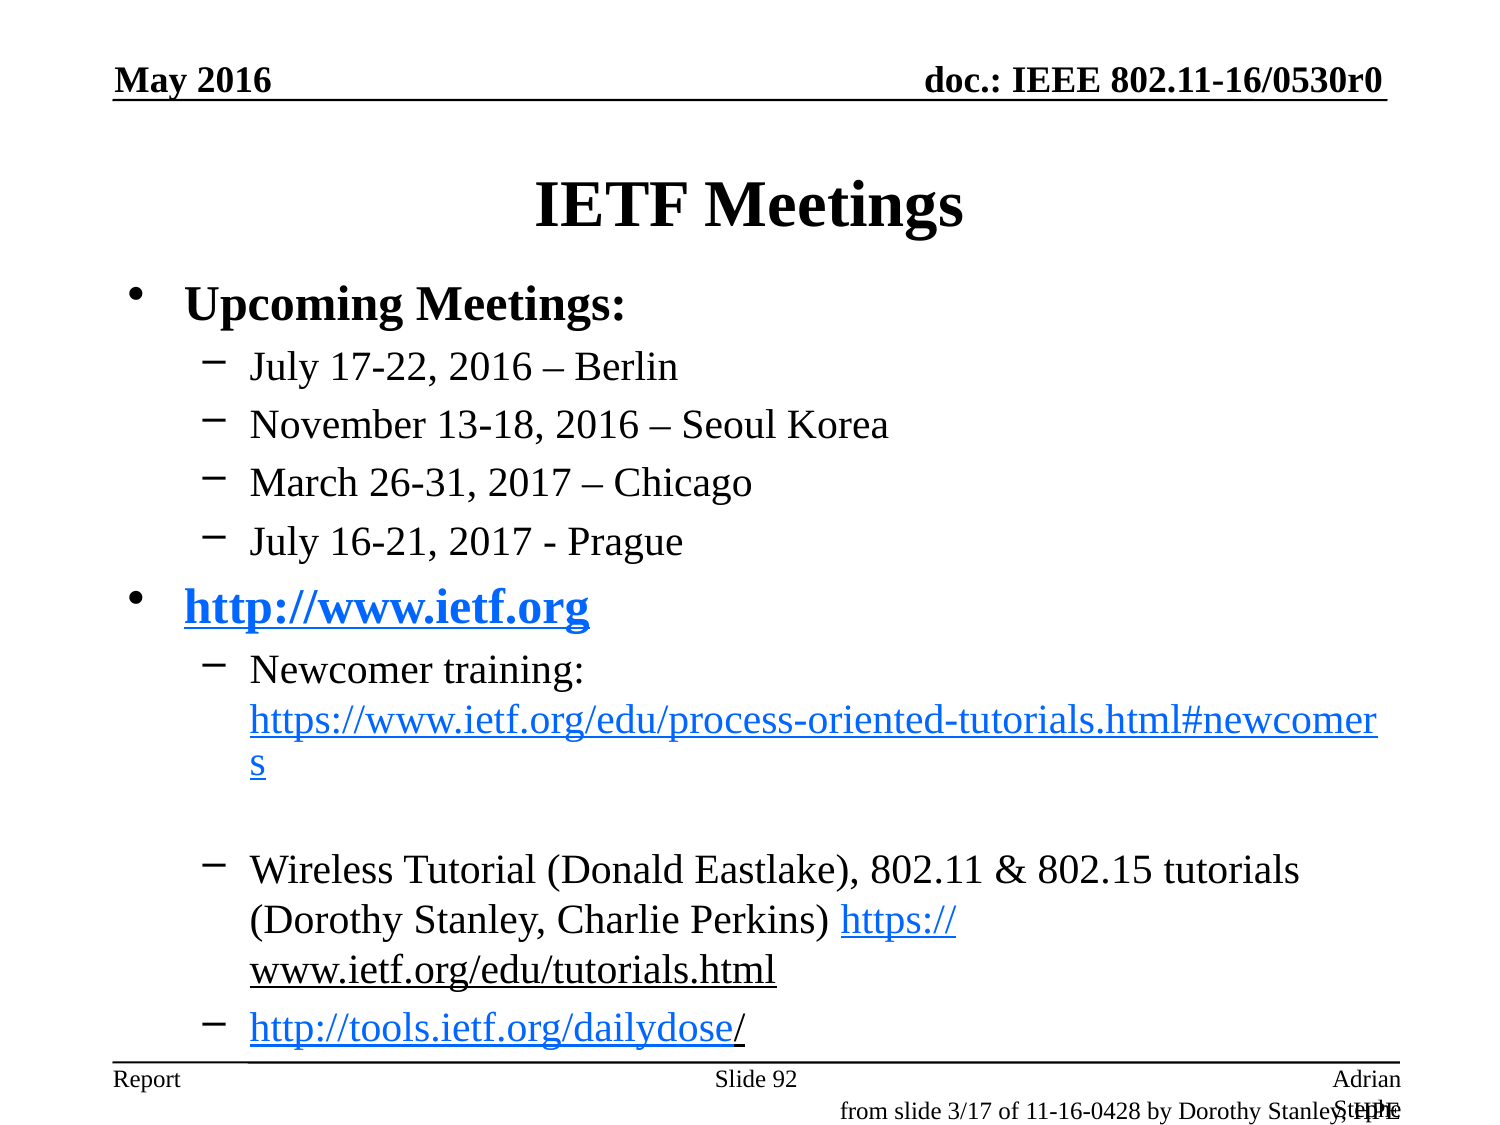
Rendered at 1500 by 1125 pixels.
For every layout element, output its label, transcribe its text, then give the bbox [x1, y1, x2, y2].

title IETF Meetings [112, 112, 1388, 262]
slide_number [114, 54, 374, 101]
text_box from slide 3/17 of 11-16-0428 by Dorothy Stanley, HPE [343, 1087, 1417, 1125]
slide_number Slide 92 [711, 1061, 801, 1087]
list Upcoming Meetings: July 17-22, 2016 – Berlin November 13-18, 2016 – Seoul Korea March 26-31, 2017 – Chicago July 16-21, 2017 - Prague http://www.ietf.org Newcomer training: https://www.ietf.org/edu/process-oriented-tutorials.html#newcomers Wireless Tutorial (Donald Eastlake), 802.11 & 802.15 tutorials (Dorothy Stanley, Charlie Perkins) https://www.ietf.org/edu/tutorials.html http://tools.ietf.org/dailydose/ [112, 262, 1400, 1025]
footer Adrian Stephens, Intel Corporation [1324, 1061, 1402, 1087]
